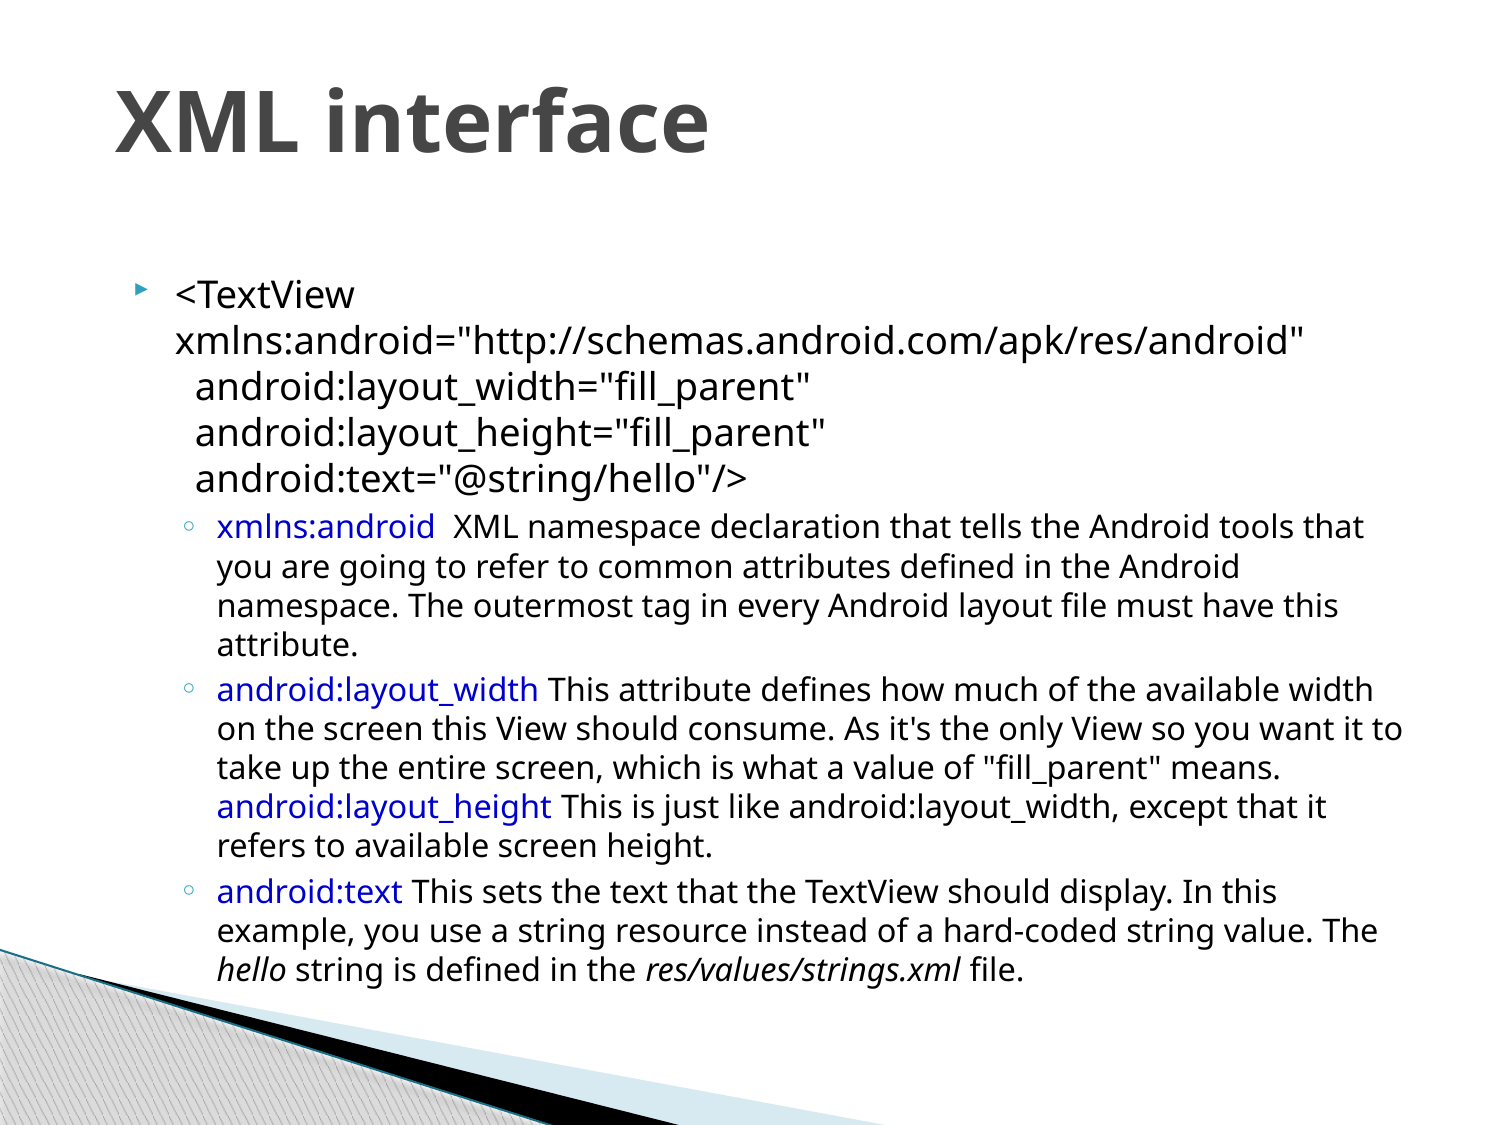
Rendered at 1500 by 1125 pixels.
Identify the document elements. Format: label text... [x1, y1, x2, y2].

title XML interface [100, 37, 1438, 200]
list <TextView xmlns:android="http://schemas.android.com/apk/res/android" android:layout_width="fill_parent" android:layout_height="fill_parent" android:text="@string/hello"/> xmlns:android XML namespace declaration that tells the Android tools that you are going to refer to common attributes defined in the Android namespace. The outermost tag in every Android layout file must have this attribute. android:layout_width This attribute defines how much of the available width on the screen this View should consume. As it's the only View so you want it to take up the entire screen, which is what a value of "fill_parent" means. android:layout_height This is just like android:layout_width, except that it refers to available screen height. android:text This sets the text that the TextView should display. In this example, you use a string resource instead of a hard-coded string value. The hello string is defined in the res/values/strings.xml file. [100, 262, 1438, 1000]
